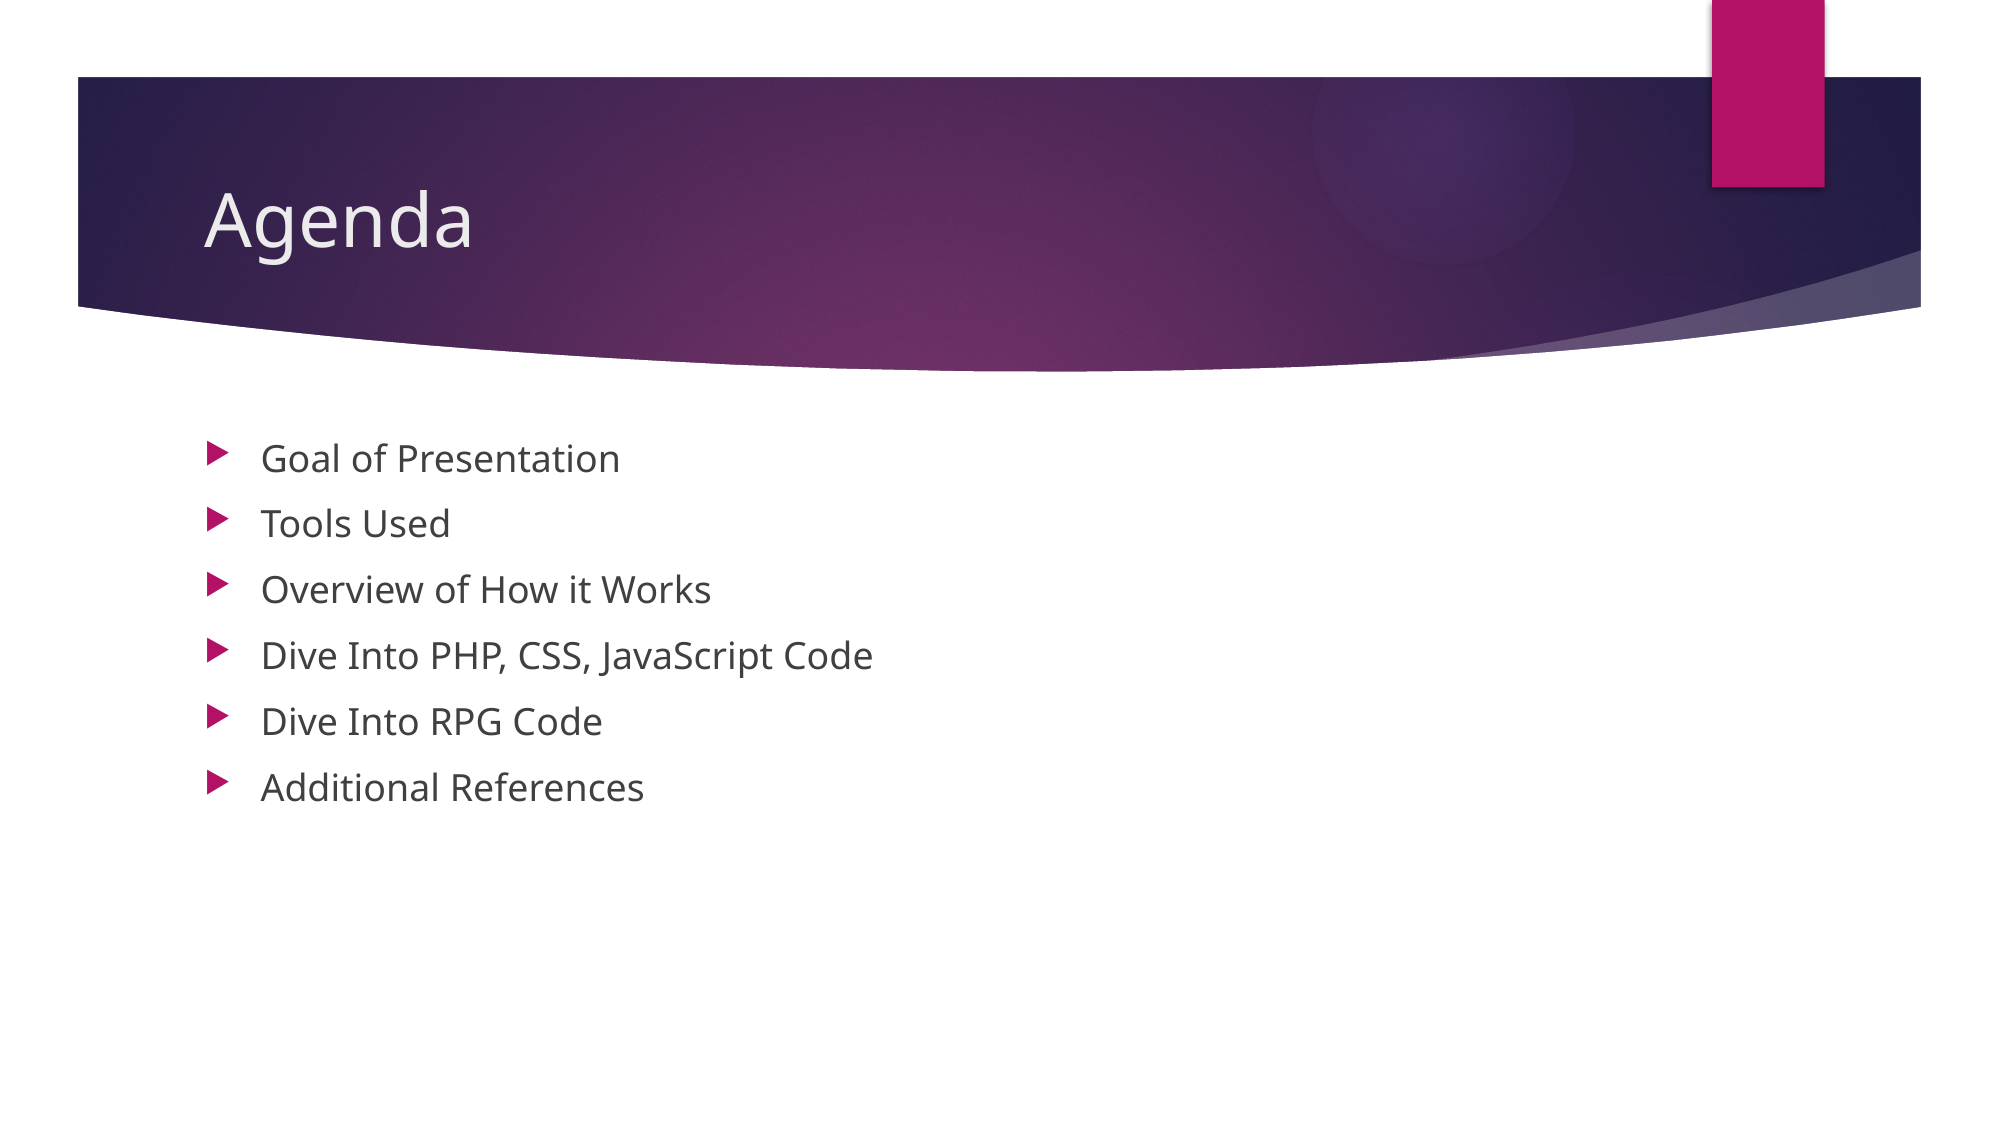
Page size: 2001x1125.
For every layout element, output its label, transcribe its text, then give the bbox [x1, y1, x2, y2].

title Agenda [189, 159, 1627, 276]
list Goal of Presentation Tools Used Overview of How it Works Dive Into PHP, CSS, JavaScript Code Dive Into RPG Code Additional References [189, 427, 1638, 988]
